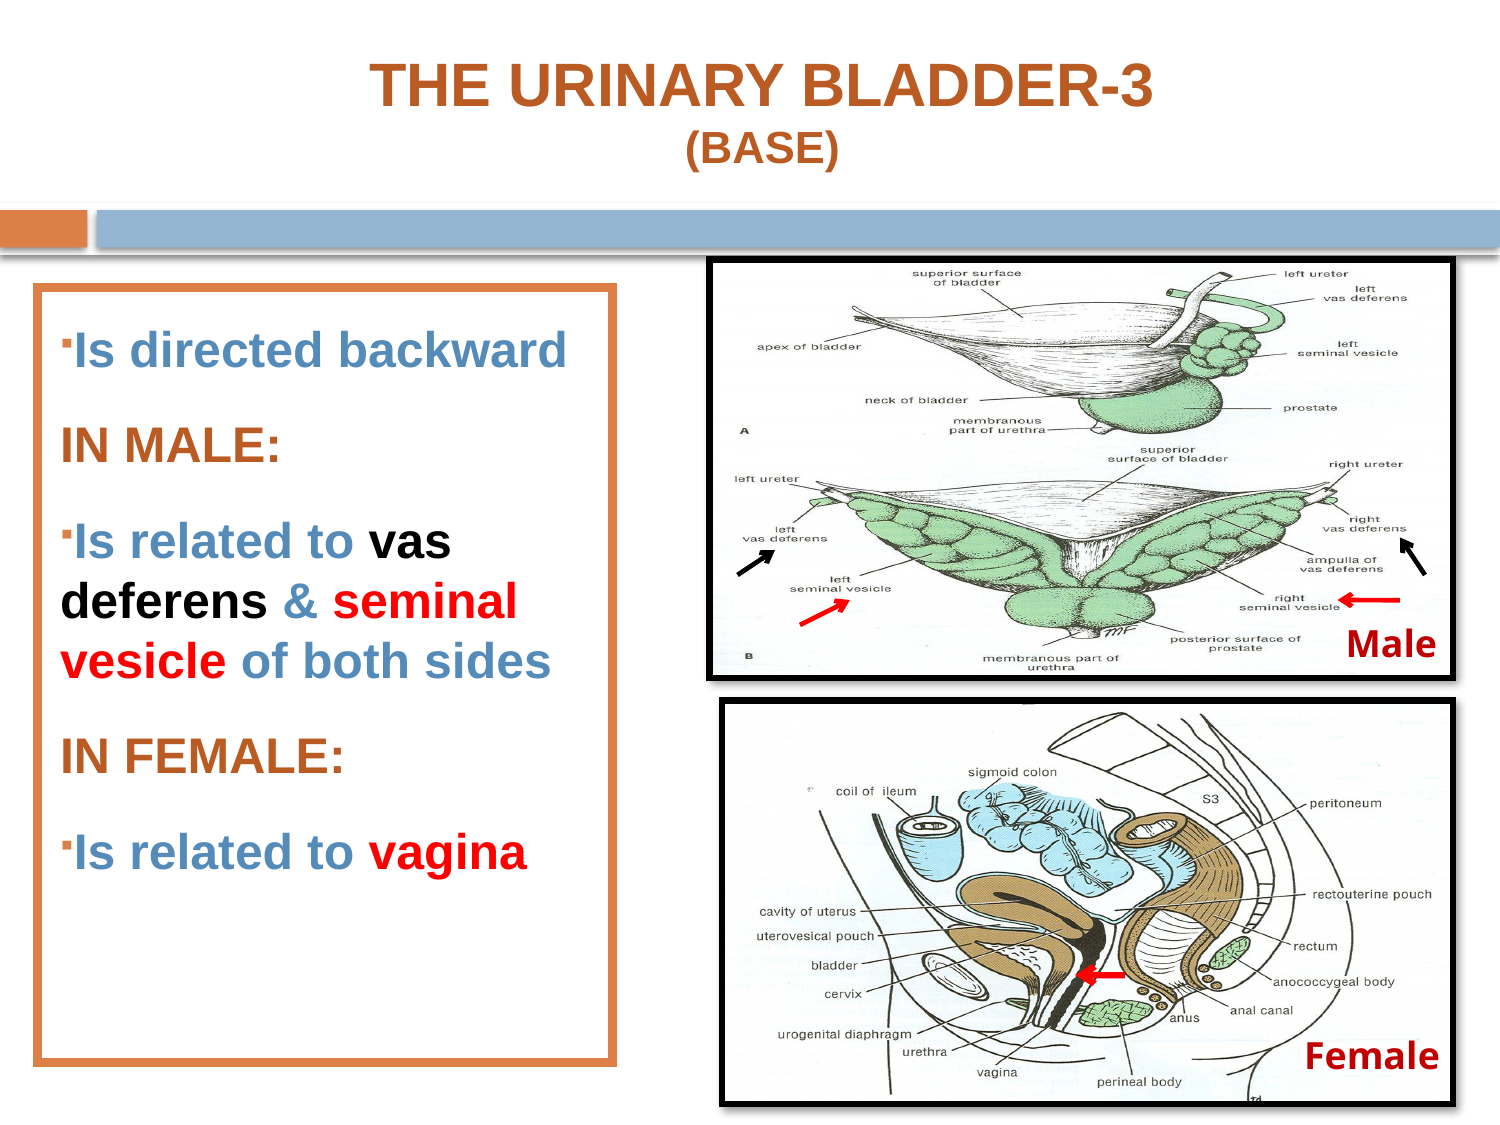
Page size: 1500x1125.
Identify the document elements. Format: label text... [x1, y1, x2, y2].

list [712, 262, 1451, 676]
list Is directed backward IN MALE: Is related to vas deferens & seminal vesicle of both sides IN FEMALE: Is related to vagina [33, 283, 617, 1067]
picture [724, 703, 1451, 1102]
title THE URINARY BLADDER-3 (BASE) [99, 37, 1425, 181]
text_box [737, 549, 776, 576]
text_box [799, 599, 851, 626]
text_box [1393, 543, 1432, 570]
